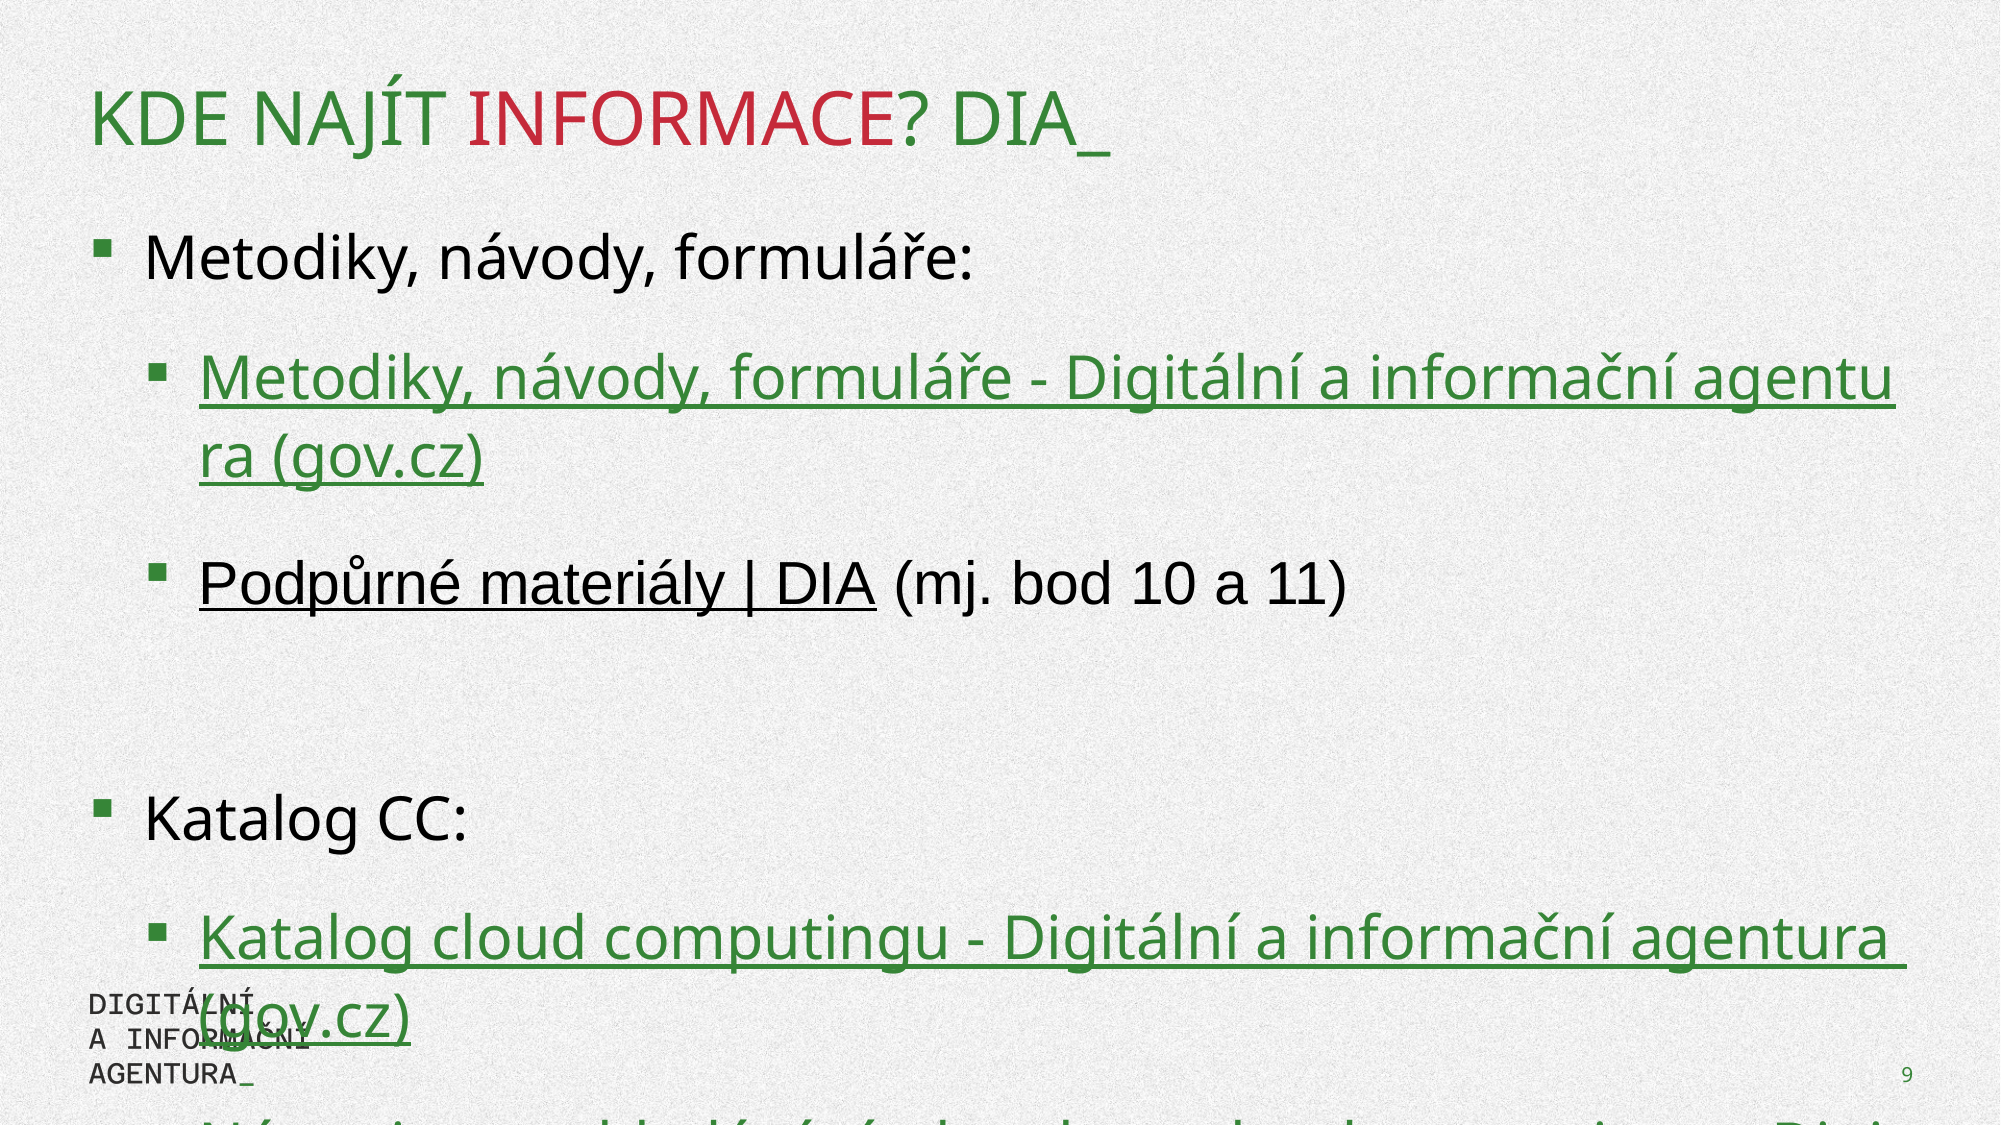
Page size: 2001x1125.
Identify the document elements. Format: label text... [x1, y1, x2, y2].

slide_number 9 [1612, 1037, 1928, 1098]
title Kde najít informace? DIA_ [88, 70, 1912, 204]
list Metodiky, návody, formuláře: Metodiky, návody, formuláře - Digitální a informační agentura (gov.cz) Podpůrné materiály | DIA (mj. bod 10 a 11) Katalog CC: Katalog cloud computingu - Digitální a informační agentura (gov.cz) Nástroj pro vyhledávání v katalogu cloud computingu - Digitální a informační agentura (gov.cz) [88, 204, 1912, 1038]
picture [0, 0, 2001, 1125]
